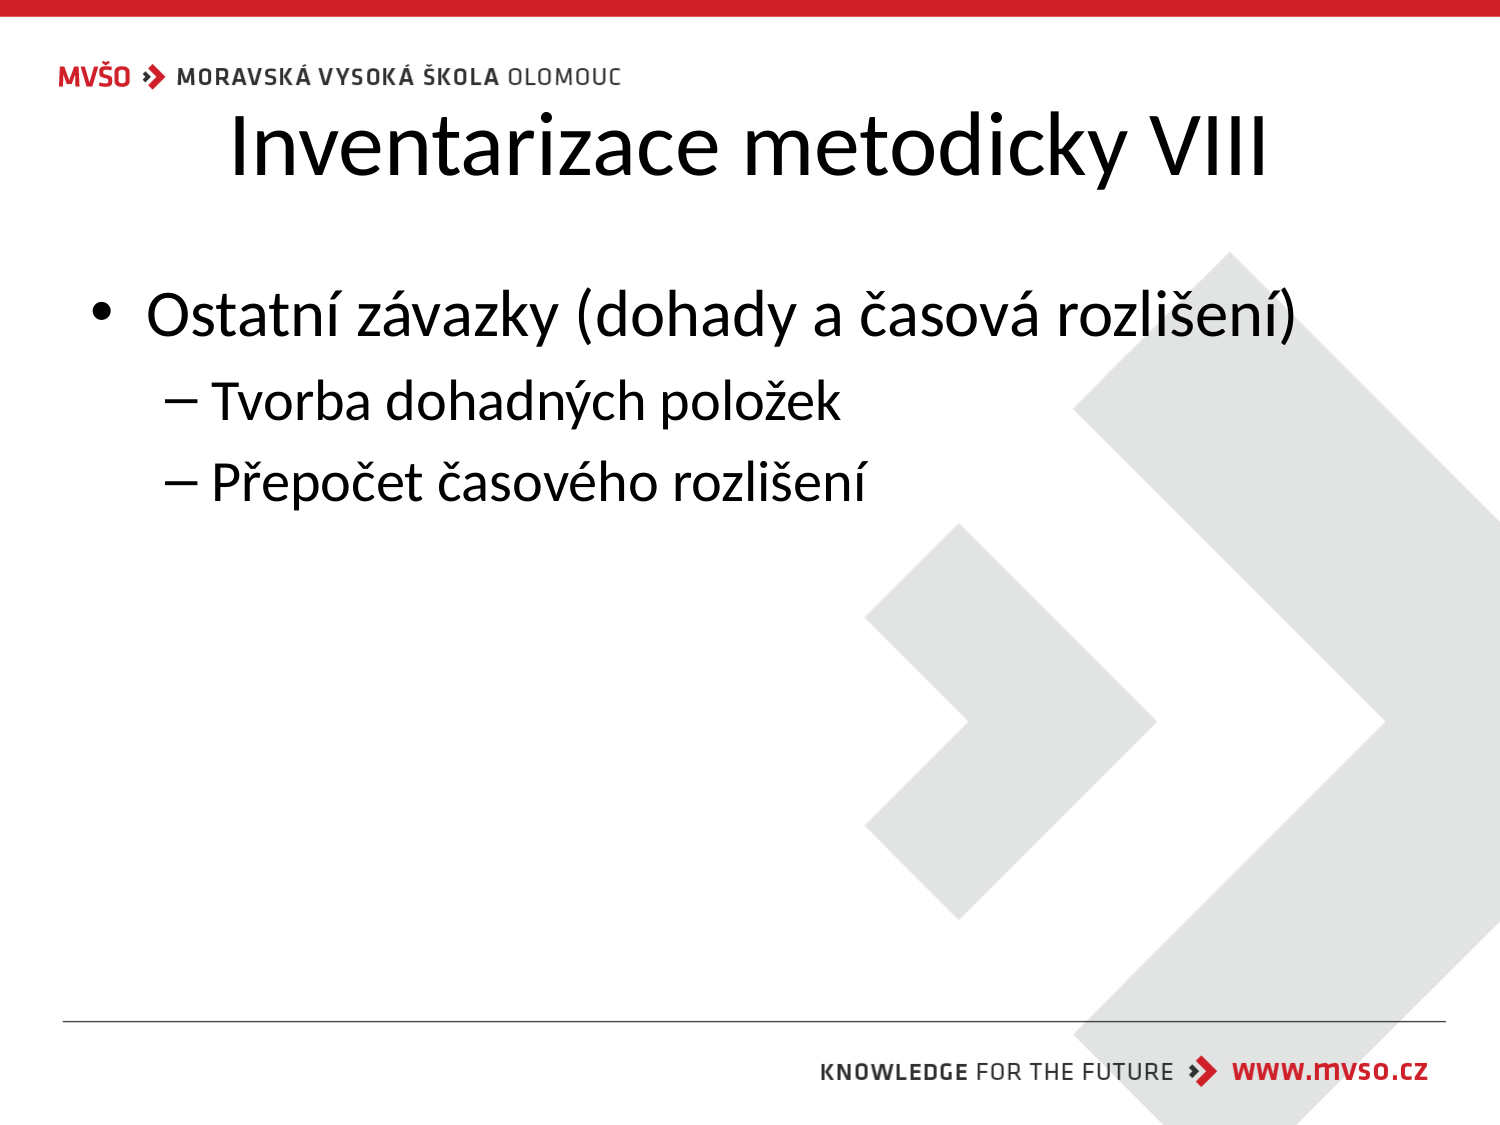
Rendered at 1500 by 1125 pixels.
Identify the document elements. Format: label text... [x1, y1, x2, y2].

title Inventarizace metodicky VIII [75, 45, 1425, 233]
picture [0, 0, 1500, 1125]
list Ostatní závazky (dohady a časová rozlišení) Tvorba dohadných položek Přepočet časového rozlišení [75, 262, 1425, 1005]
